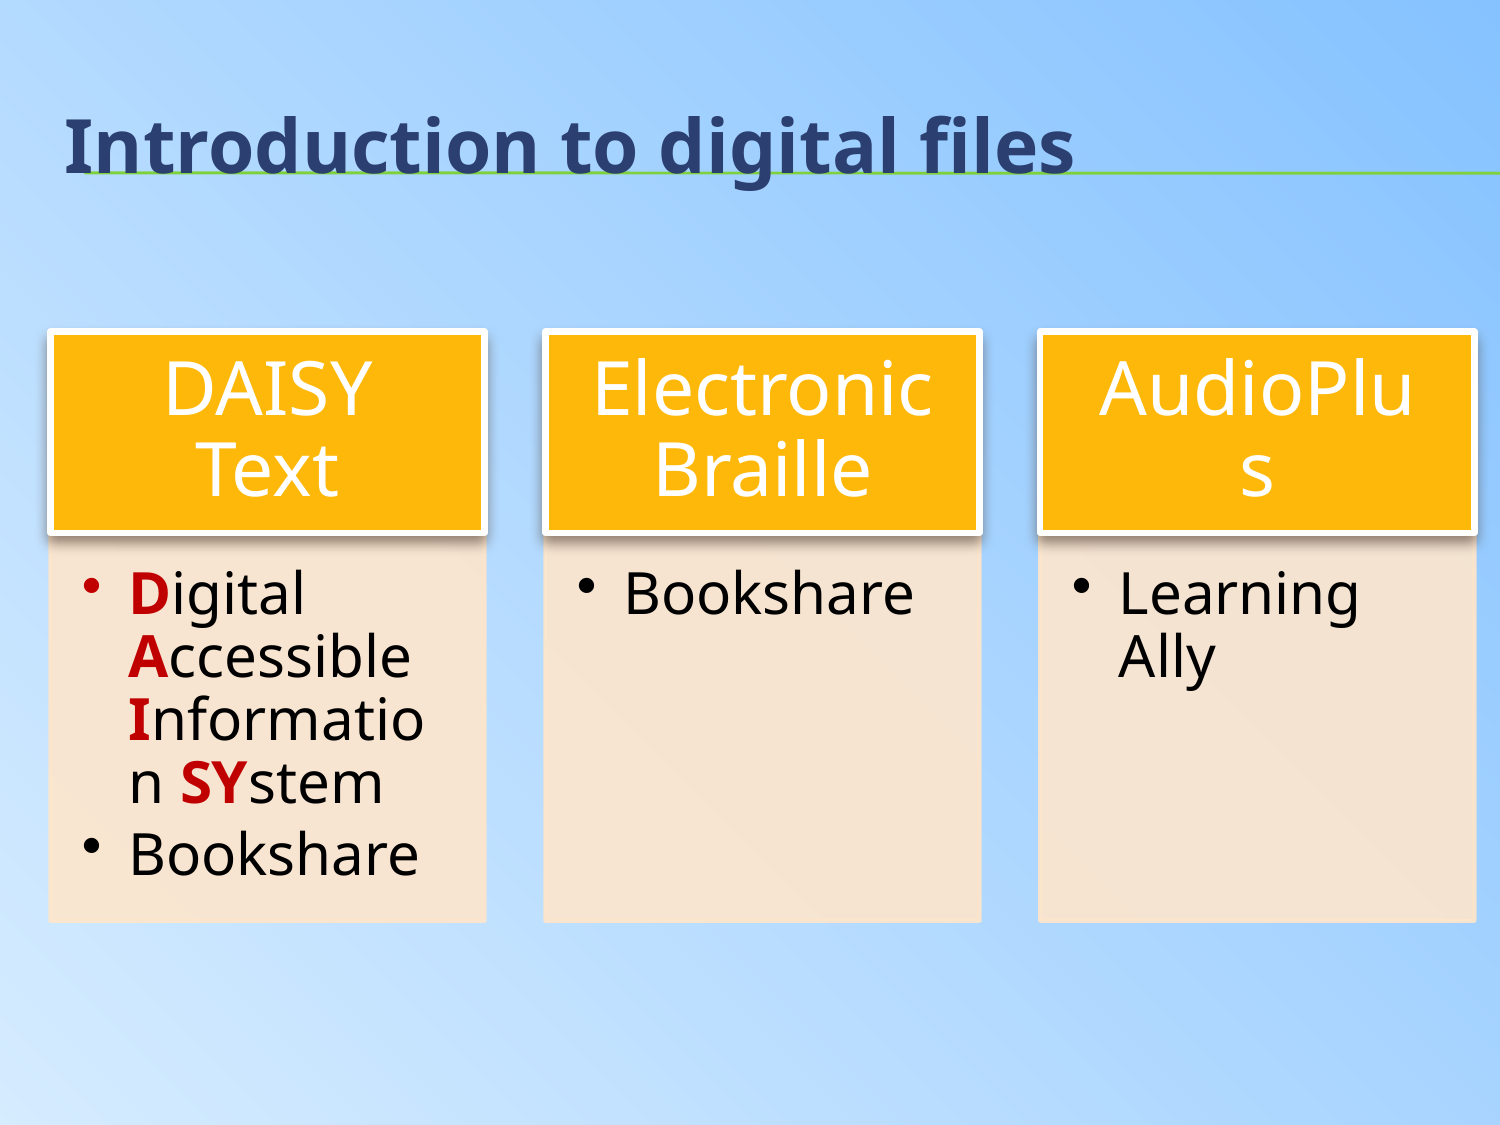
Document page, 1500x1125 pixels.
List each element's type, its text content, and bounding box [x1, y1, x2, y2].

title Introduction to digital files [50, 75, 1475, 213]
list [49, 254, 1476, 998]
